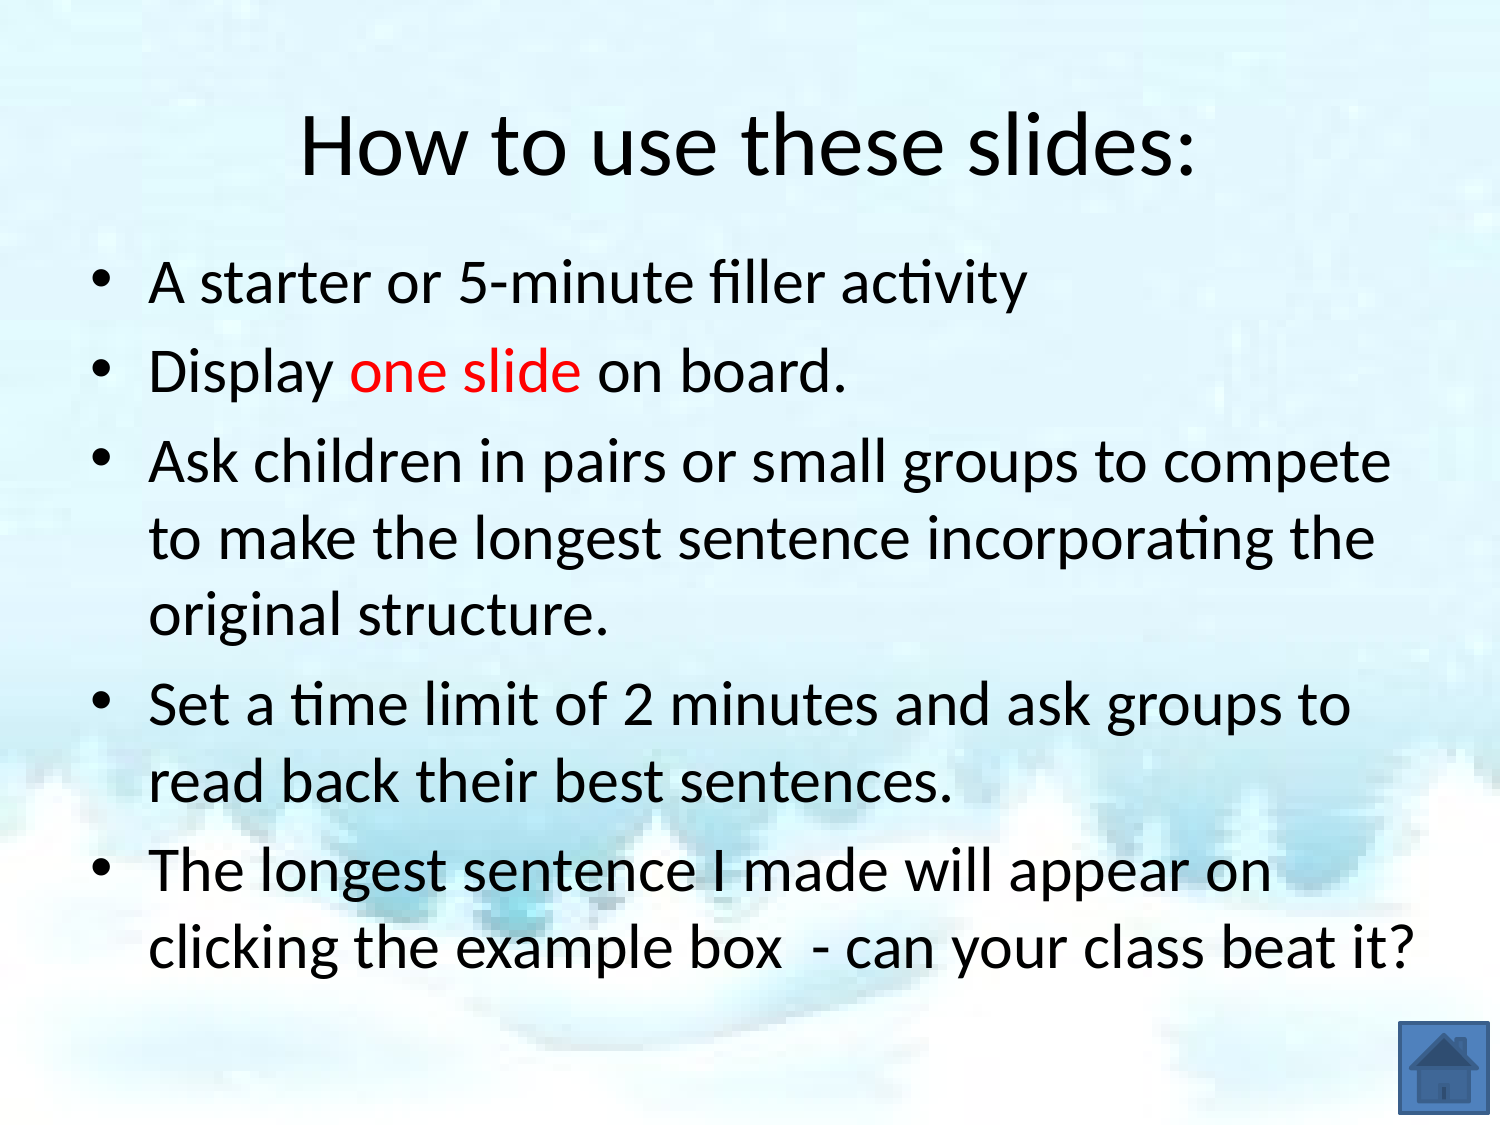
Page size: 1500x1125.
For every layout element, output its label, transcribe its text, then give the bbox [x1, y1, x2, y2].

text_box [1398, 1021, 1490, 1115]
picture [0, 0, 1500, 1125]
list A starter or 5-minute filler activity Display one slide on board. Ask children in pairs or small groups to compete to make the longest sentence incorporating the original structure. Set a time limit of 2 minutes and ask groups to read back their best sentences. The longest sentence I made will appear on clicking the example box - can your class beat it? [74, 231, 1436, 1017]
title How to use these slides: [74, 44, 1426, 231]
